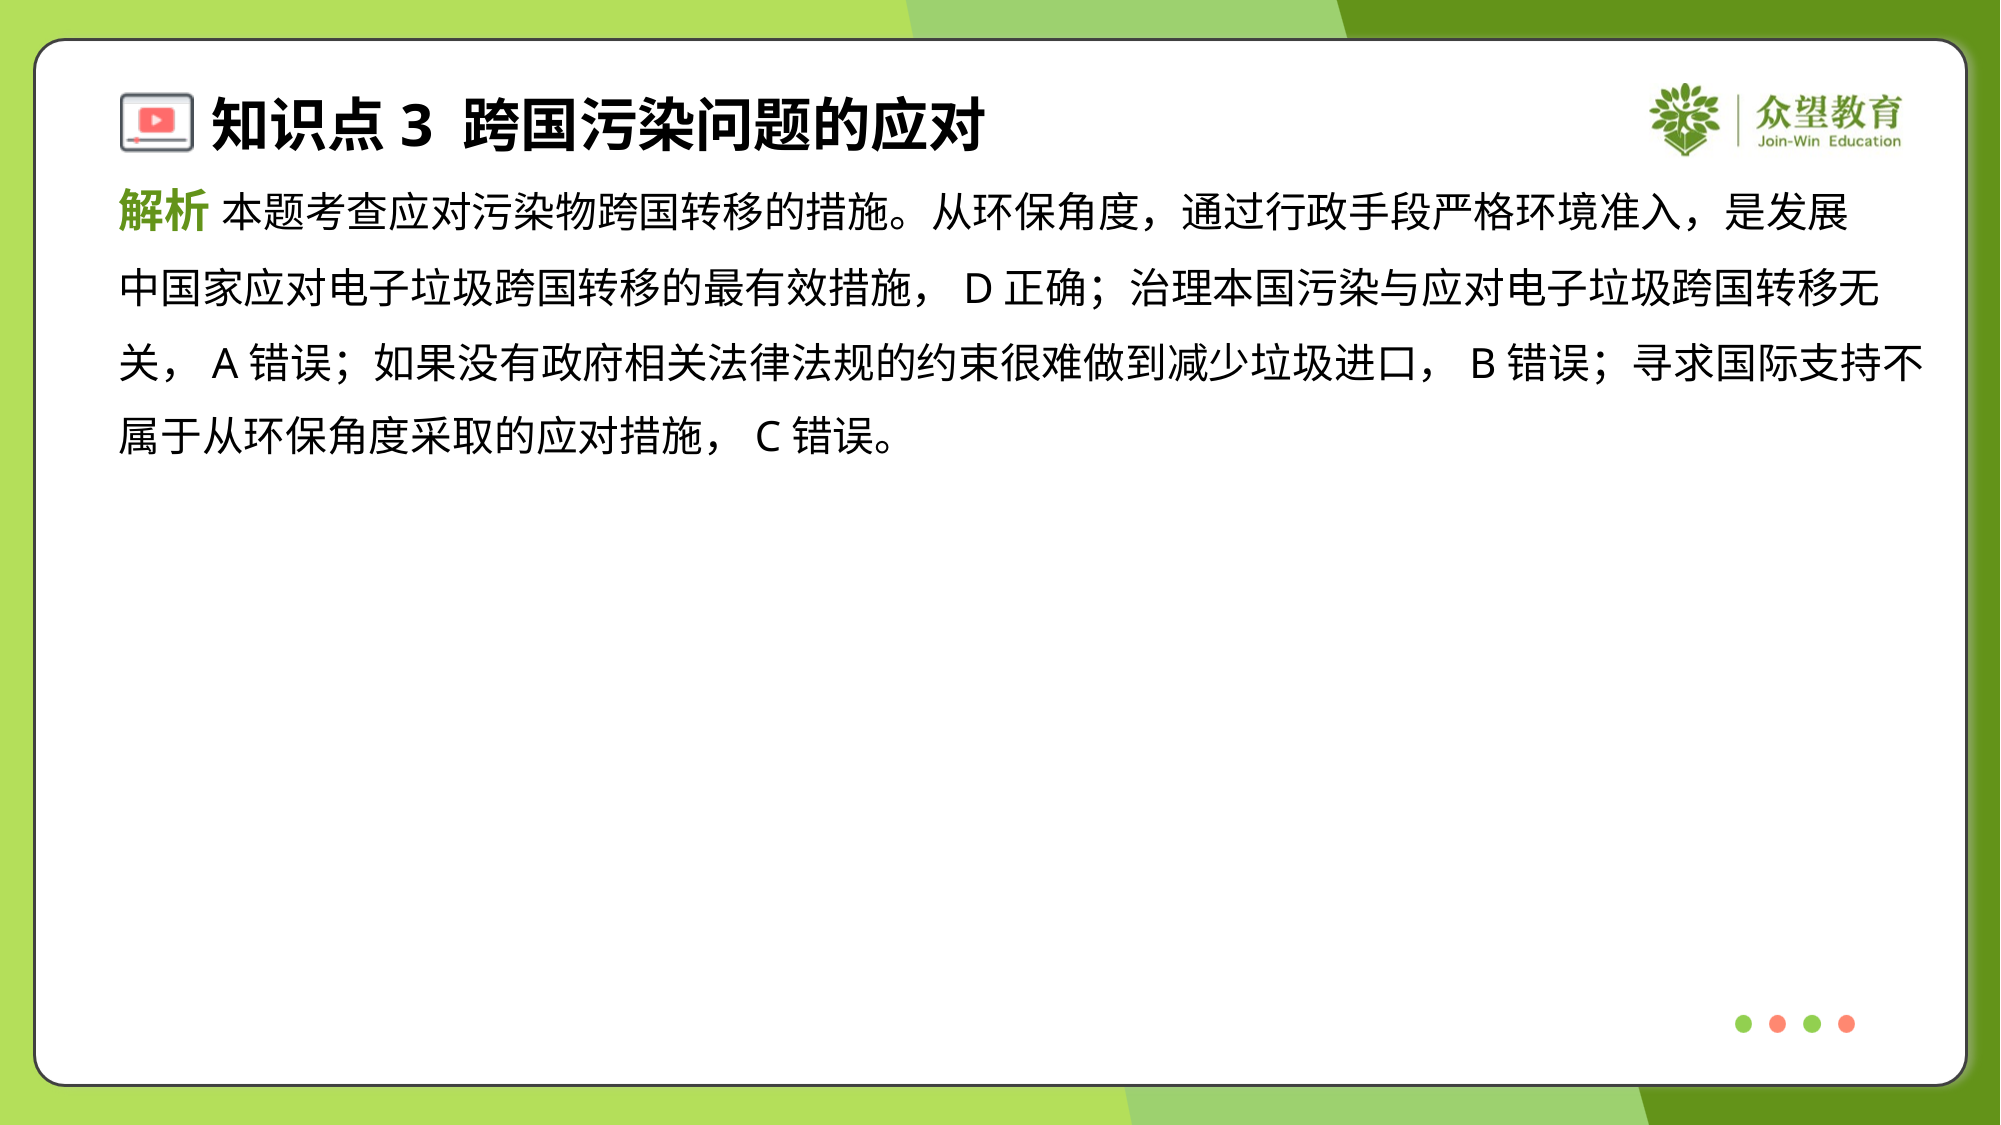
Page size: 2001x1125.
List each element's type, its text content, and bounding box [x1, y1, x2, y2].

picture [0, 0, 2000, 1125]
text_box 解析 本题考查应对污染物跨国转移的措施。从环保角度，通过行政手段严格环境准入，是发展 中国家应对电子垃圾跨国转移的最有效措施，D正确；治理本国污染与应对电子垃圾跨国转移无 关，A错误；如果没有政府相关法律法规的约束很难做到减少垃圾进口，B错误；寻求国际支持不 属于从环保角度采取的应对措施，C错误。 [118, 159, 1883, 452]
